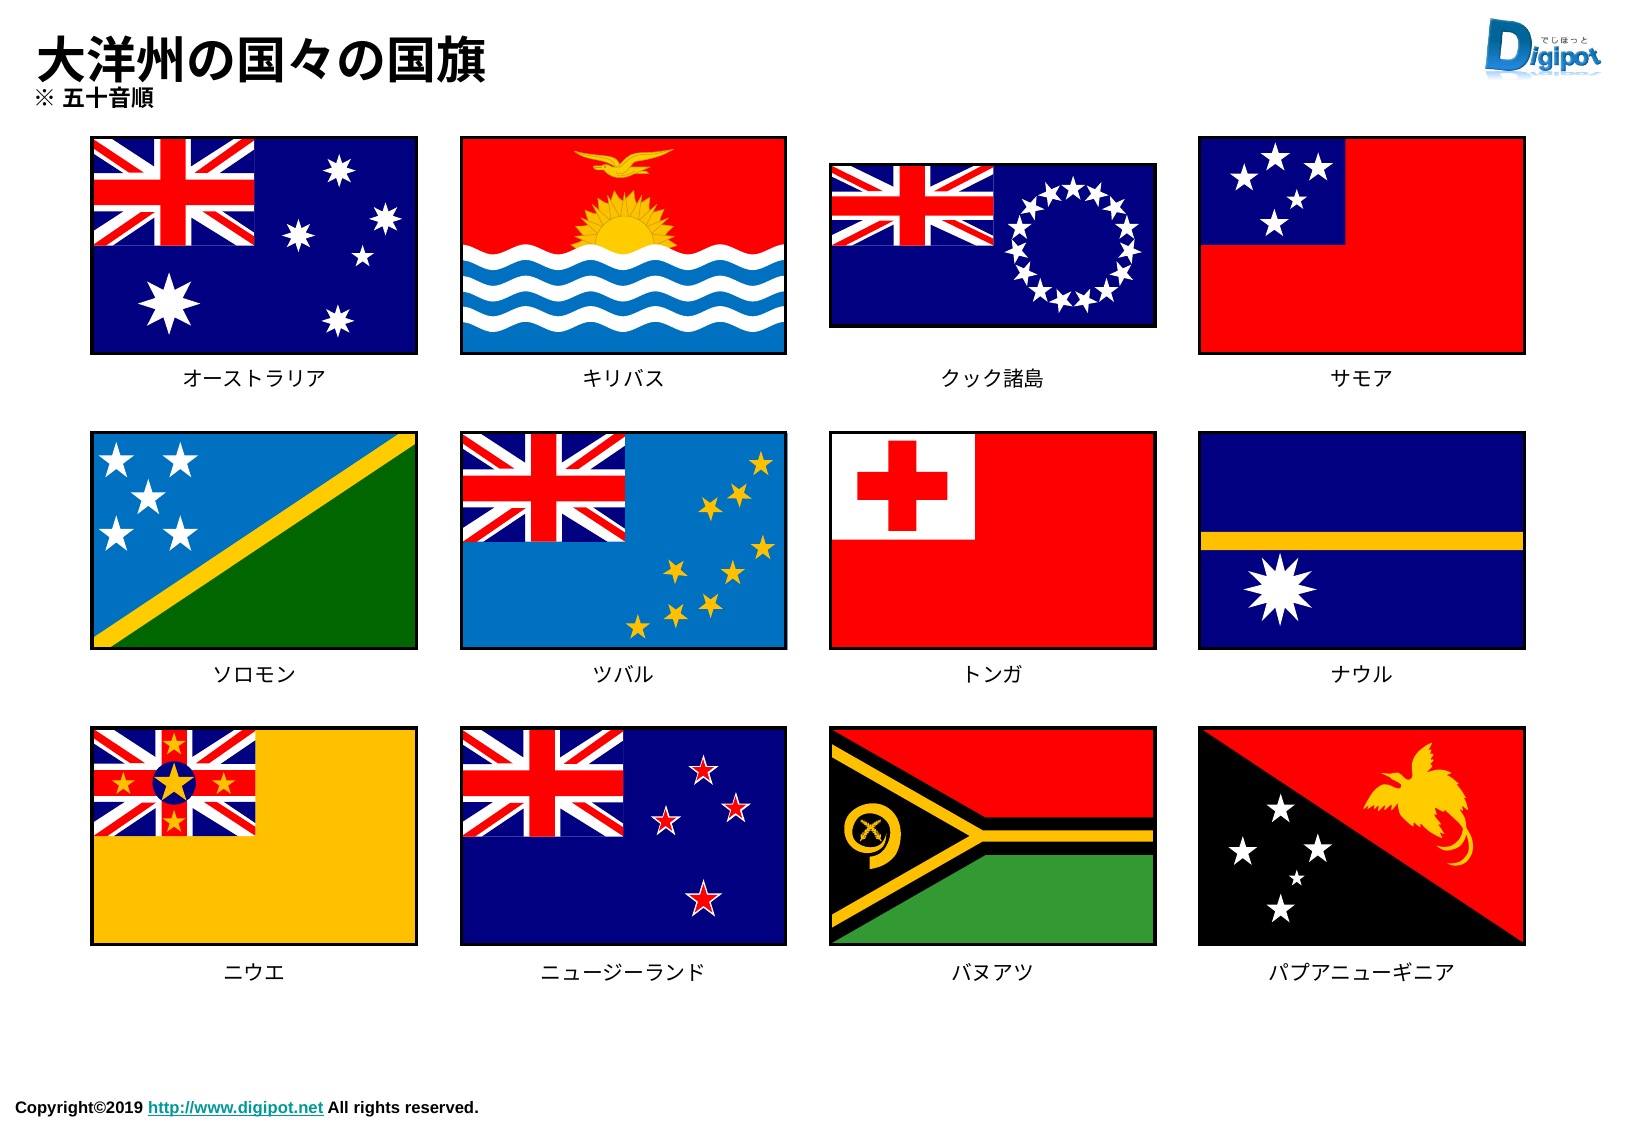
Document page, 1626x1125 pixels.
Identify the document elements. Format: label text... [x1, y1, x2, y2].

text_box サモア [1199, 358, 1525, 399]
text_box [830, 164, 1156, 327]
text_box バヌアツ [830, 952, 1156, 993]
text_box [460, 727, 786, 945]
title 大洋州の国々の国旗 [21, 19, 881, 98]
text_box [1199, 727, 1525, 945]
text_box ニウエ [91, 952, 417, 993]
text_box キリバス [461, 358, 786, 399]
text_box パプアニューギニア [1199, 952, 1525, 993]
text_box オーストラリア [91, 358, 417, 399]
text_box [91, 432, 417, 650]
text_box ※五十音順 [19, 76, 169, 119]
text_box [461, 137, 787, 354]
text_box クック諸島 [830, 358, 1156, 399]
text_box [461, 432, 788, 650]
picture [1485, 18, 1602, 82]
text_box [830, 432, 1156, 649]
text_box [1199, 137, 1525, 354]
text_box ナウル [1199, 654, 1525, 694]
text_box ソロモン [91, 654, 417, 694]
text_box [91, 727, 419, 945]
text_box ニュージーランド [461, 952, 786, 993]
text_box ツバル [461, 654, 786, 694]
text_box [830, 727, 1156, 945]
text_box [1199, 432, 1525, 650]
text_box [91, 136, 417, 354]
text_box トンガ [830, 654, 1156, 694]
